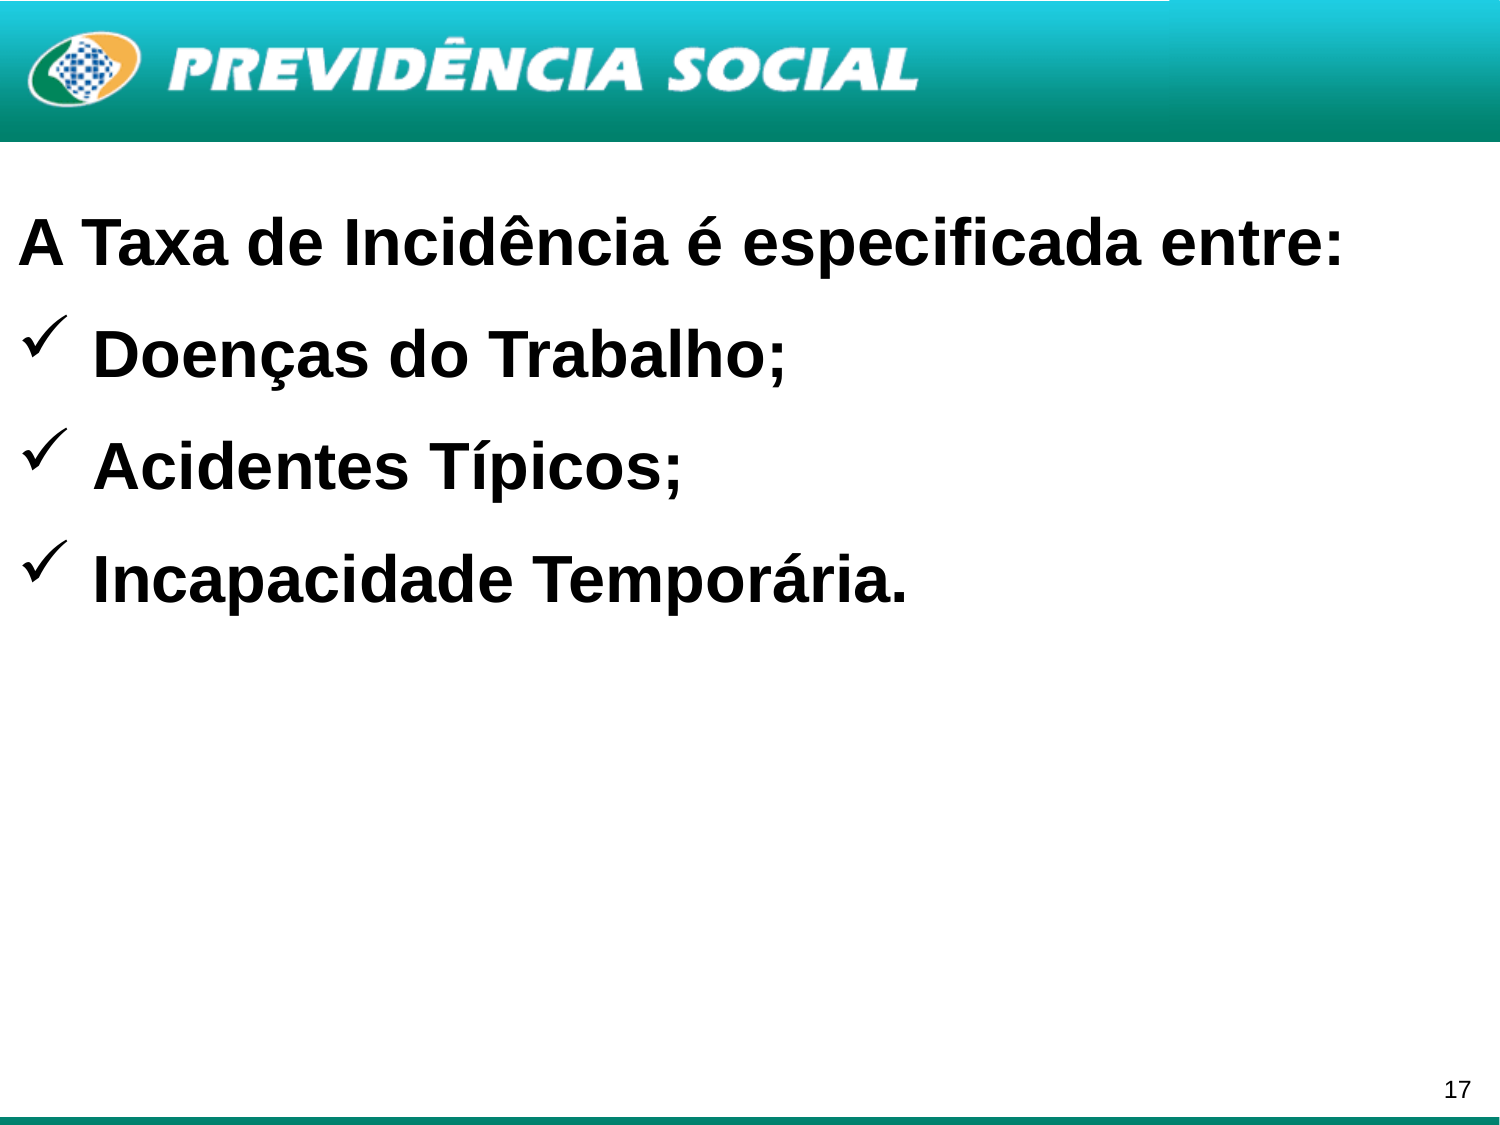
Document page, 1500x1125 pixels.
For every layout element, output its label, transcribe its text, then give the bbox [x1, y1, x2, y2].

picture [0, 0, 1500, 142]
picture [0, 1117, 1500, 1125]
text_box A Taxa de Incidência é especificada entre: Doenças do Trabalho; Acidentes Típicos; Incapacidade Temporária. [0, 160, 1500, 622]
